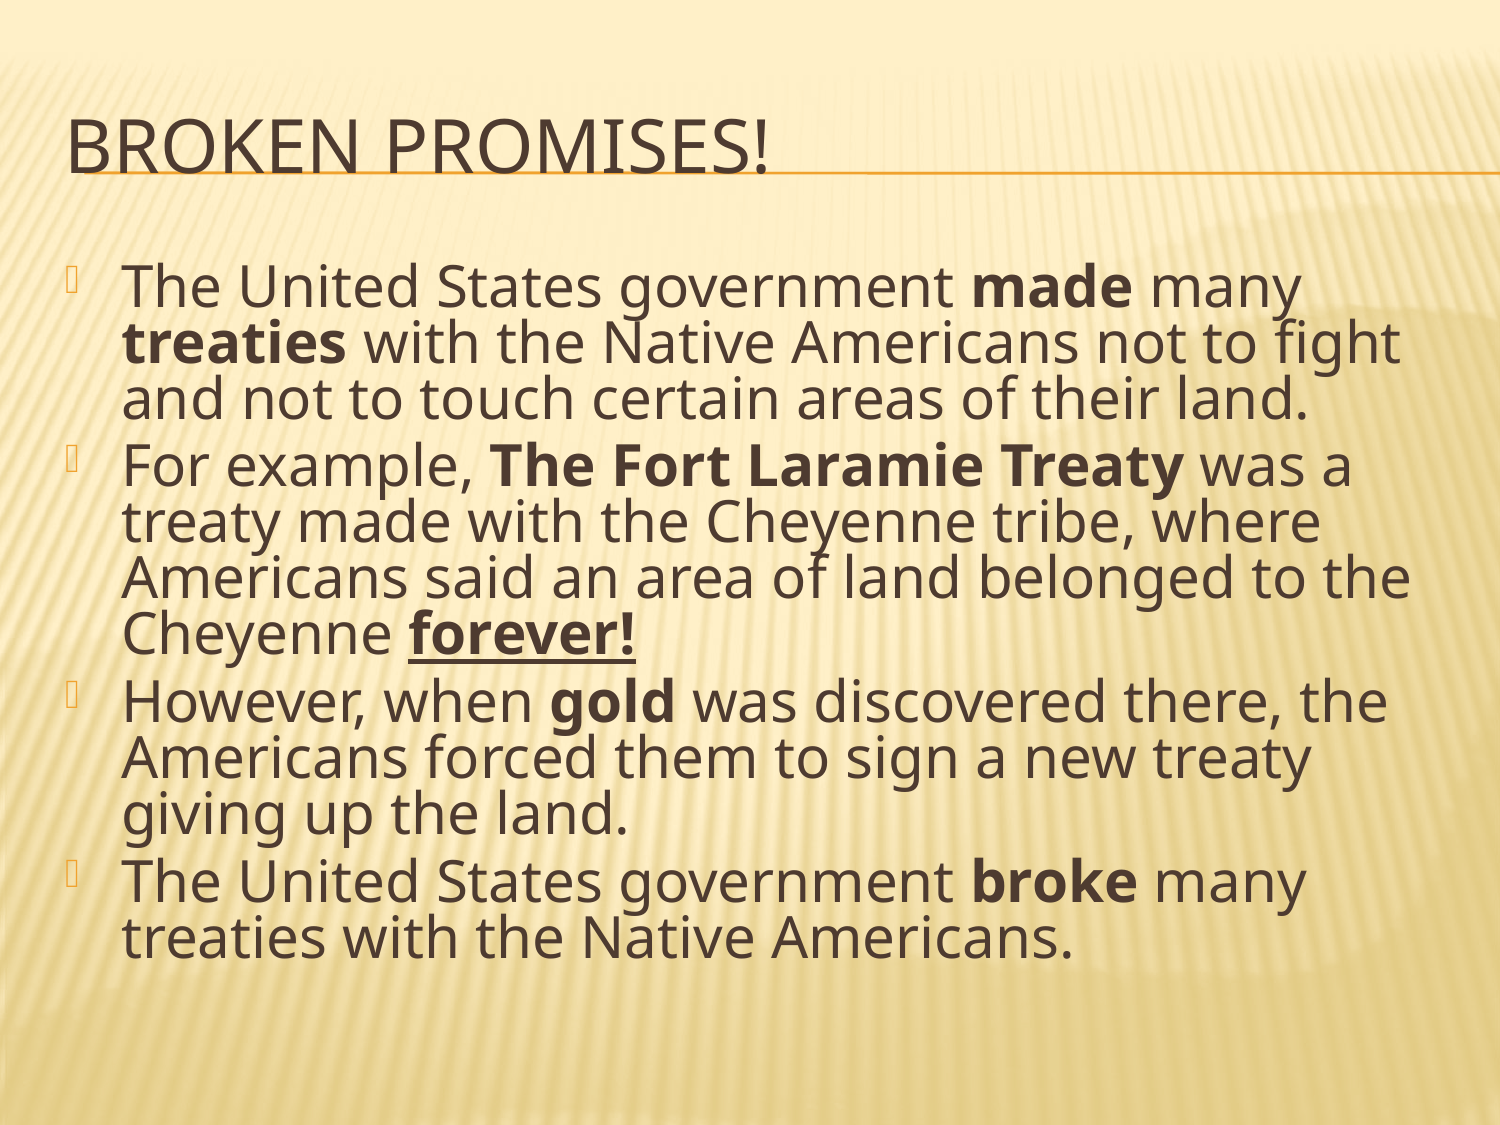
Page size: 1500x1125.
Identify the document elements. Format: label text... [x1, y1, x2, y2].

list The United States government made many treaties with the Native Americans not to fight and not to touch certain areas of their land. For example, The Fort Laramie Treaty was a treaty made with the Cheyenne tribe, where Americans said an area of land belonged to the Cheyenne forever! However, when gold was discovered there, the Americans forced them to sign a new treaty giving up the land. The United States government broke many treaties with the Native Americans. [49, 254, 1476, 998]
title BROKEN PROMISES! [50, 75, 1475, 213]
